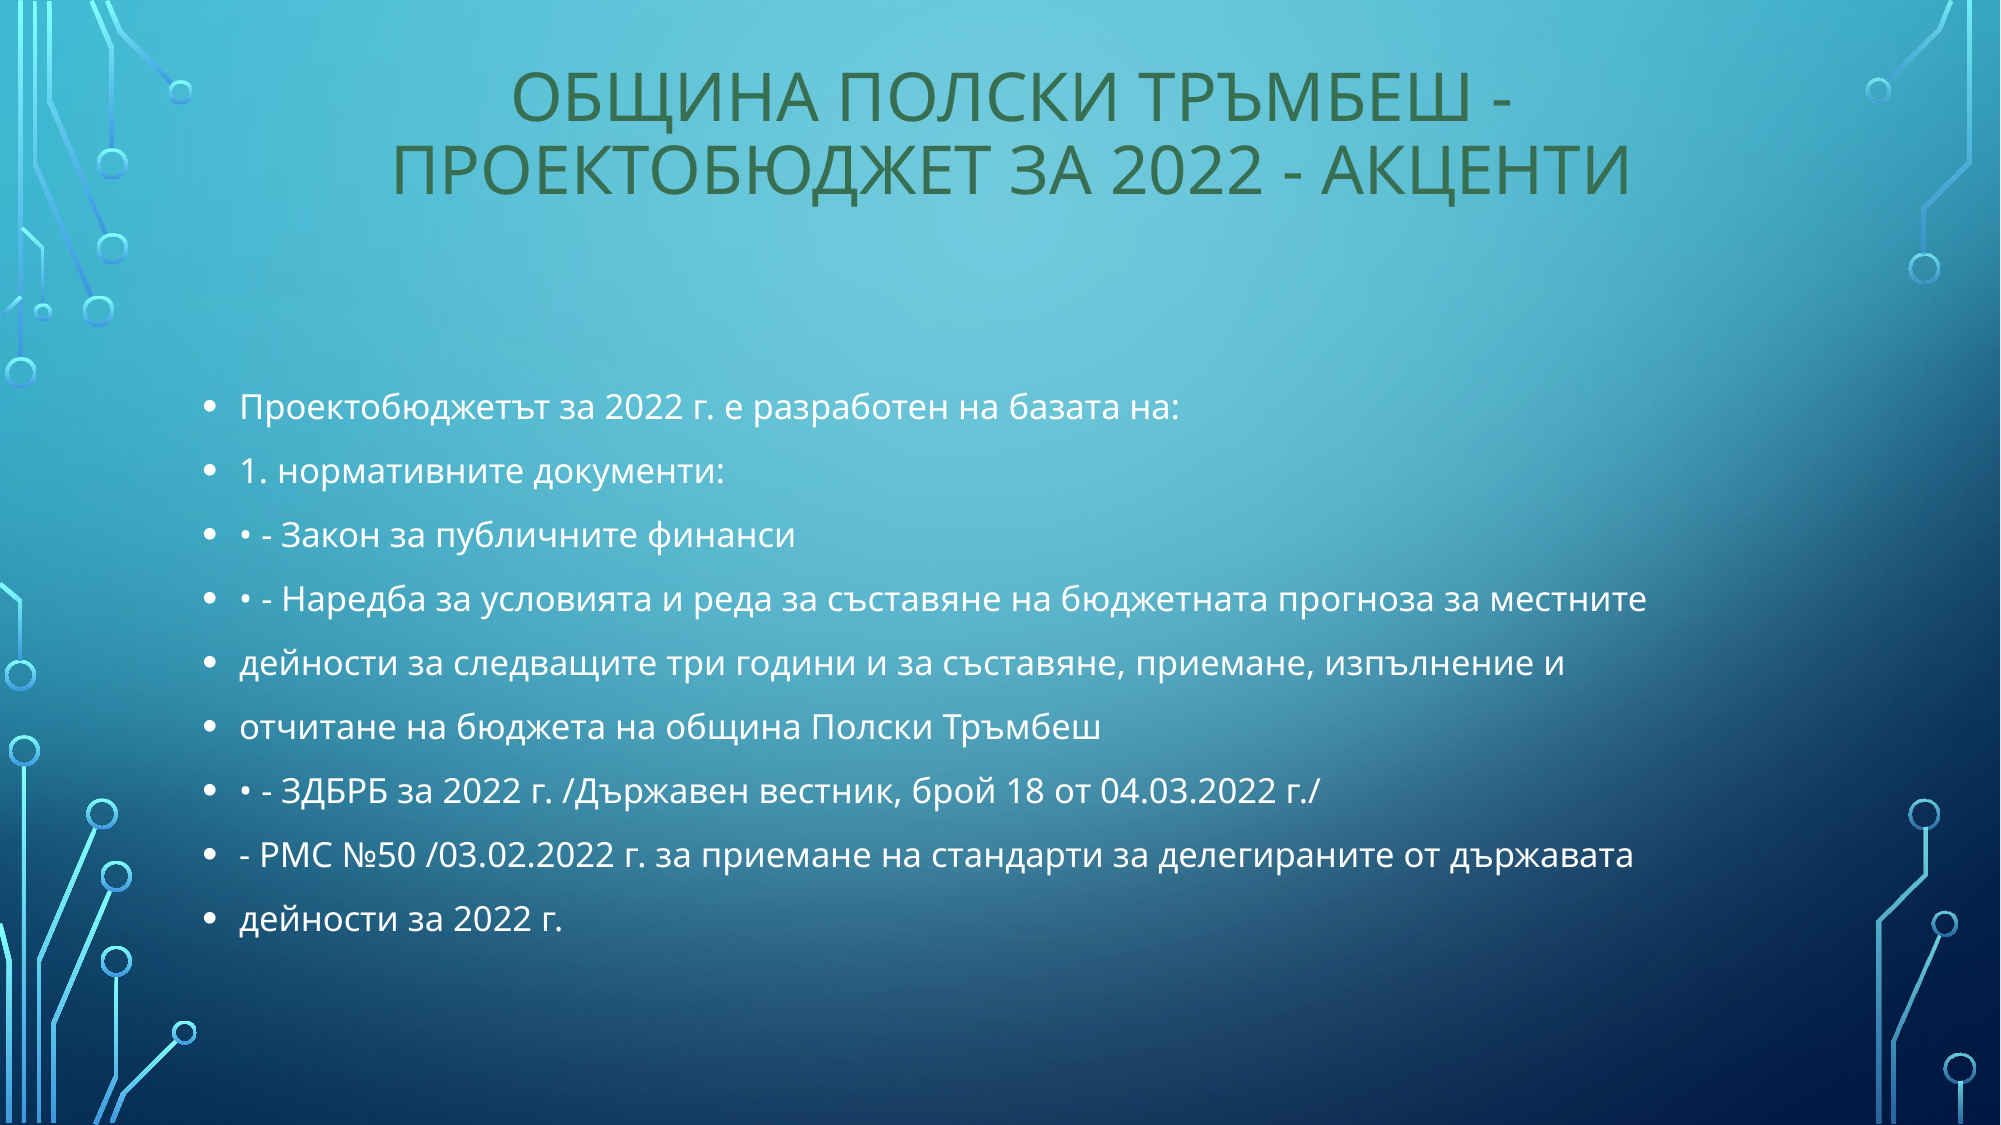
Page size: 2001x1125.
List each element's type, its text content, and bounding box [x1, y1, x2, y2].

title Община полски тръмбеш -ПРОЕКТОБЮДЖЕТ ЗА 2022 - акценти [199, 55, 1825, 298]
list Проектобюджетът за 2022 г. е разработен на базата на: 1. нормативните документи: • - Закон за публичните финанси • - Наредба за условията и реда за съставяне на бюджетната прогноза за местните дейности за следващите три години и за съставяне, приемане, изпълнение и отчитане на бюджета на община Полски Тръмбеш • - ЗДБРБ за 2022 г. /Държавен вестник, брой 18 от 04.03.2022 г./ - РМС №50 /03.02.2022 г. за приемане на стандарти за делегираните от държавата дейности за 2022 г. [187, 369, 1813, 950]
